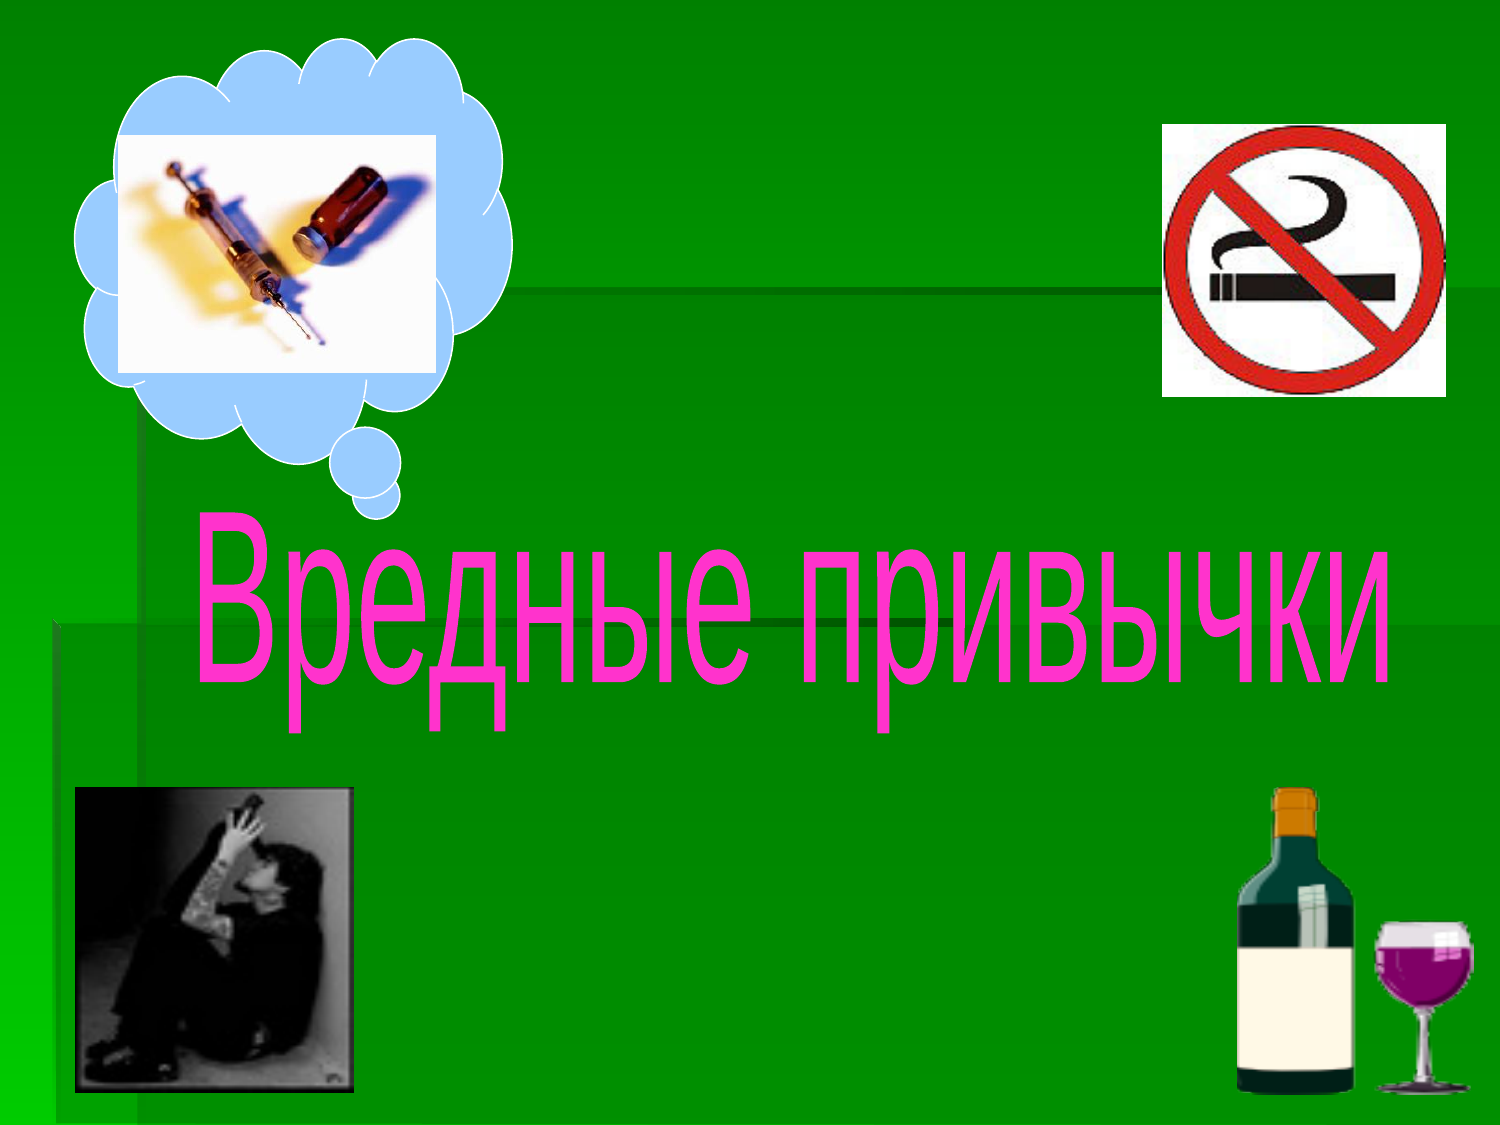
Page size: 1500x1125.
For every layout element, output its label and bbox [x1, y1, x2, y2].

picture [74, 787, 355, 1093]
picture [1162, 124, 1446, 398]
text_box [74, 37, 513, 463]
picture [1237, 787, 1474, 1095]
